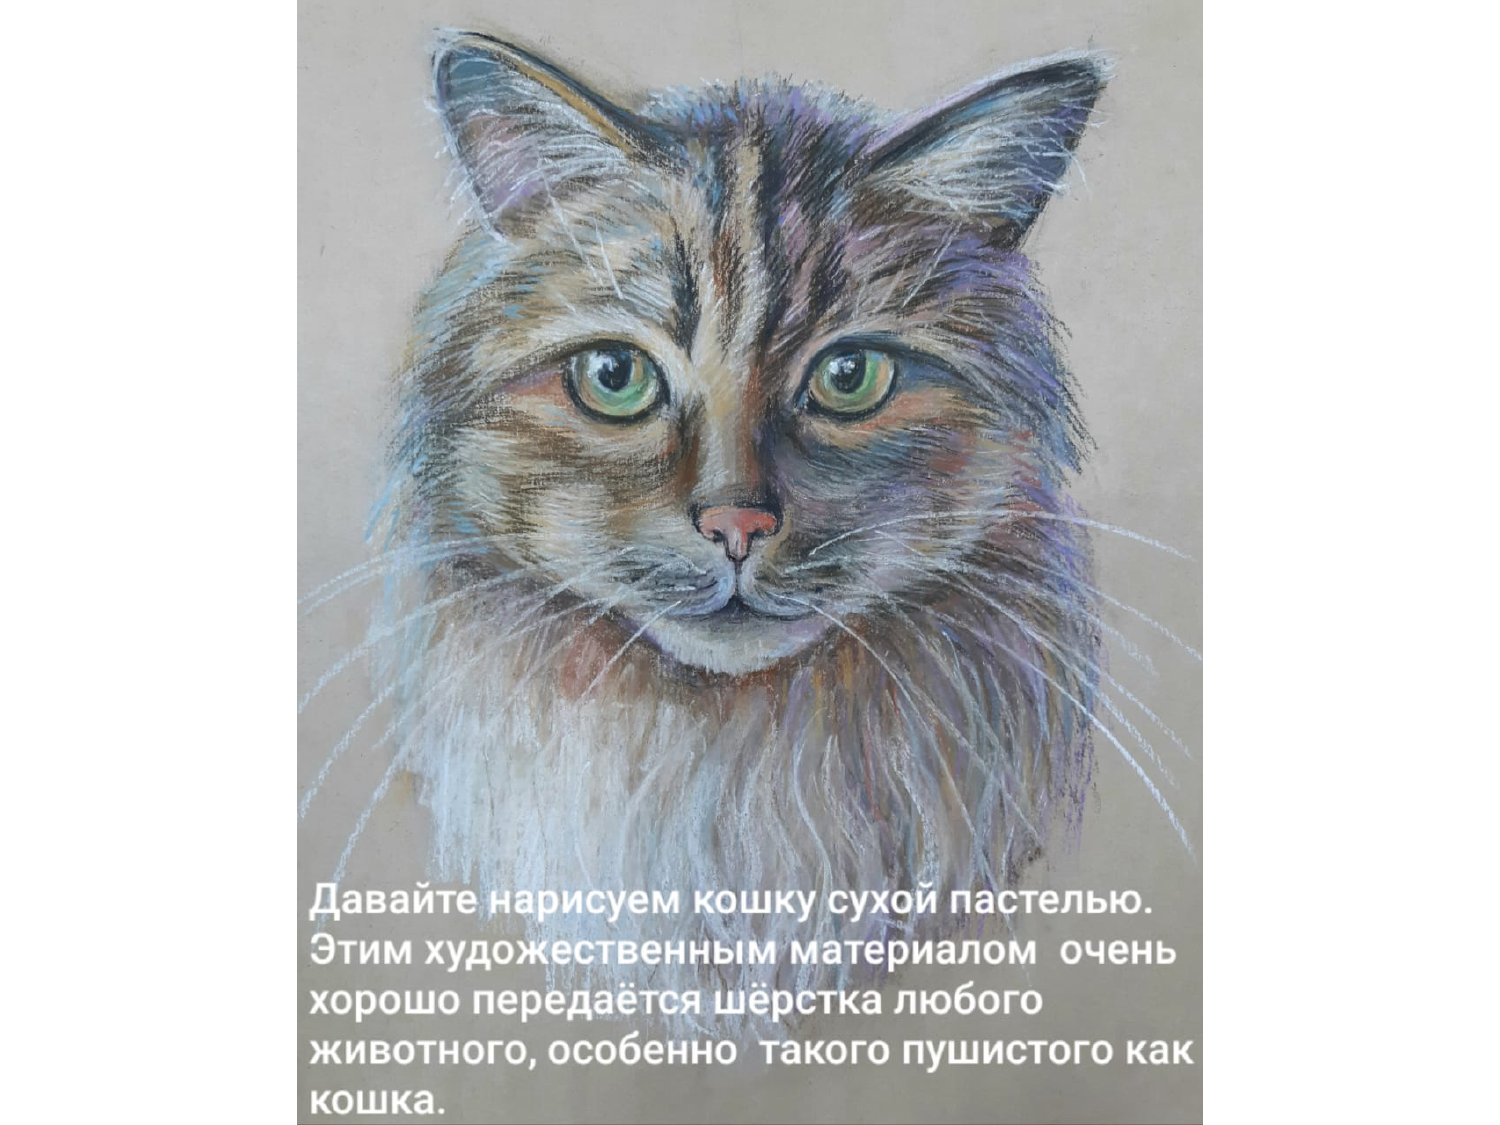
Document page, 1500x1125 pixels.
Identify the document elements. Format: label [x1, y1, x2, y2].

picture [297, 0, 1203, 1125]
